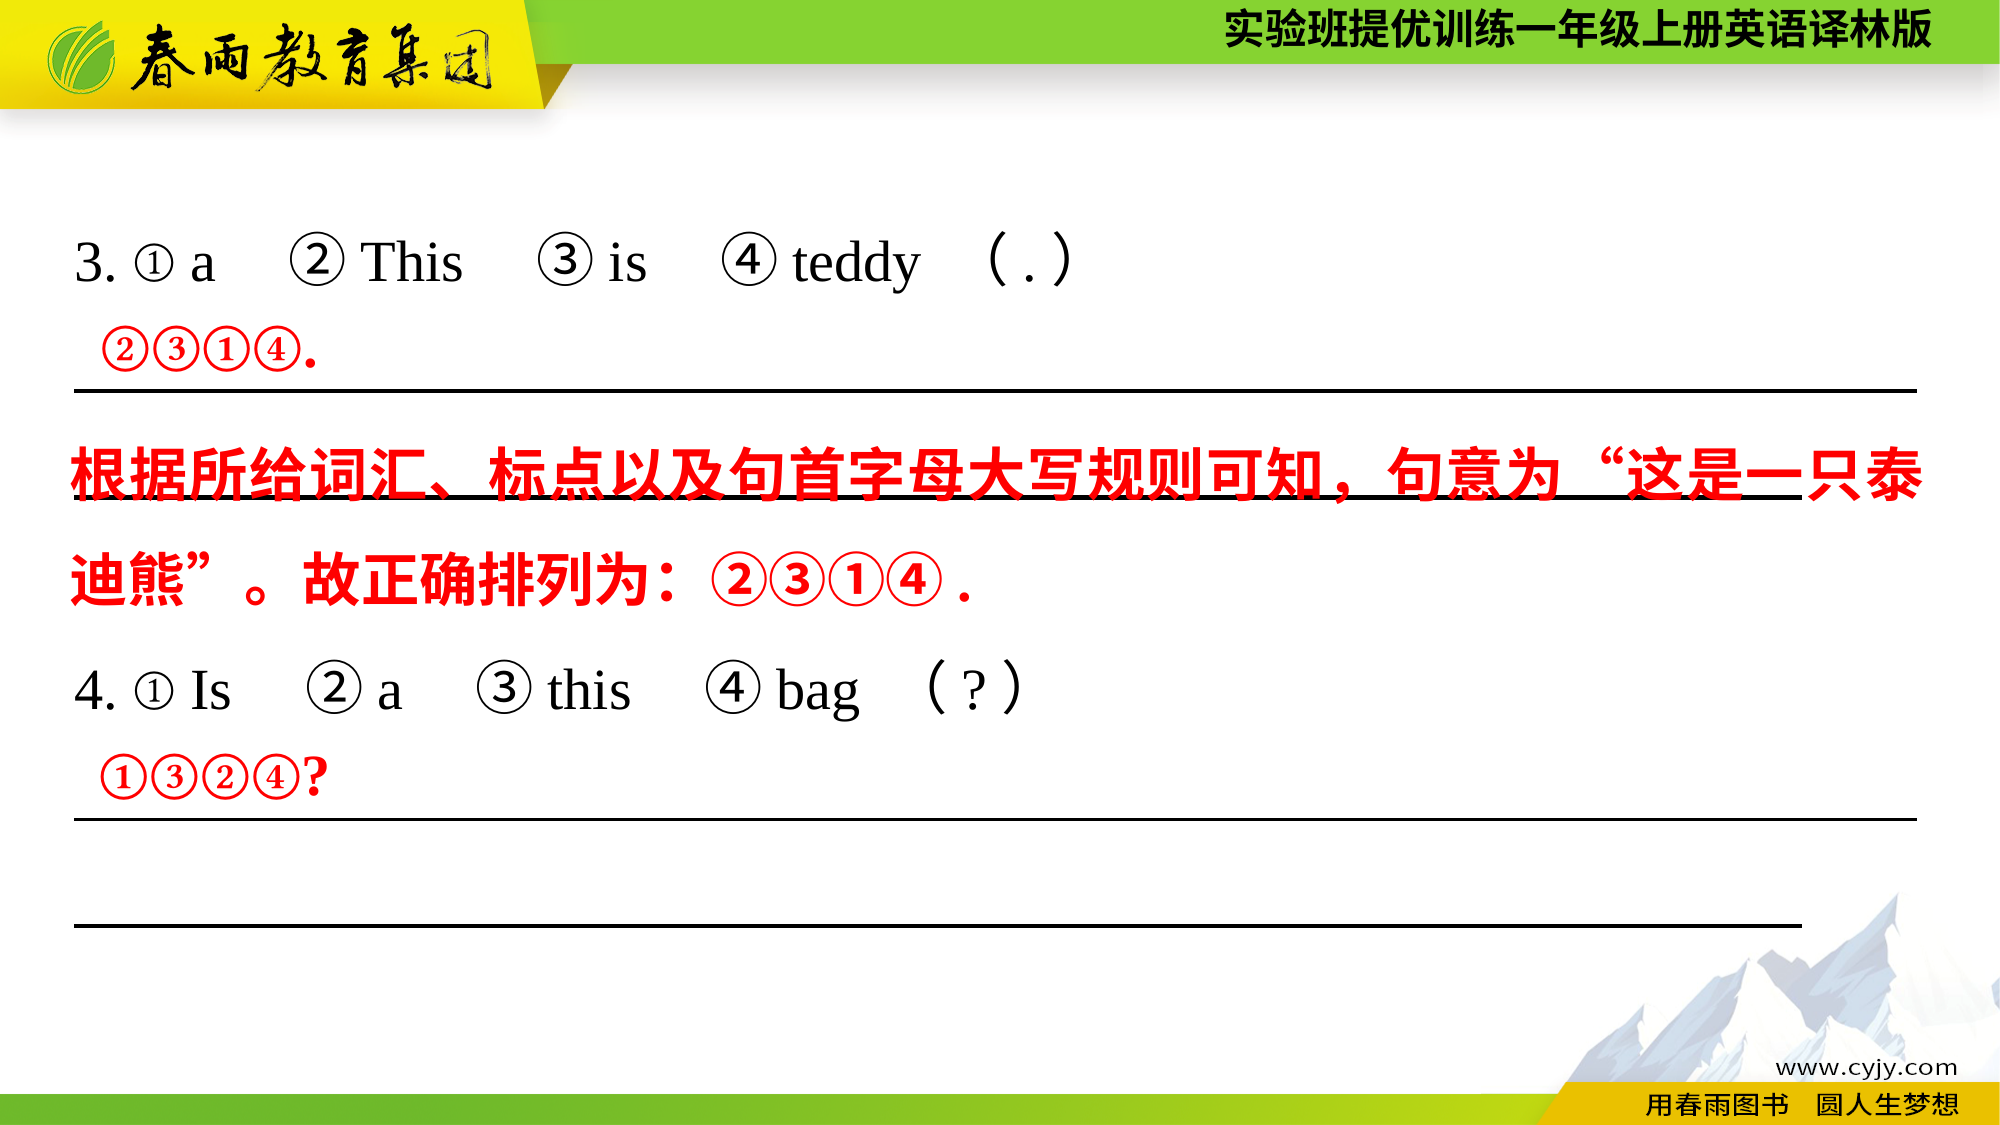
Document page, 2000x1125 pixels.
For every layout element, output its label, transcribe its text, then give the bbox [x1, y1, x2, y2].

text_box ②③①④. [85, 301, 334, 387]
list 3. ①a ②This ③is ④teddy （.） _______________________________________________________________ [59, 180, 1944, 395]
text_box ①③②④? [83, 729, 346, 815]
text_box 根据所给词汇、标点以及句首字母大写规则可知，句意为“这是一只泰迪熊”。故正确排列为：②③①④. [54, 395, 1939, 621]
picture [0, 0, 2000, 1125]
text_box 4. ①Is ②a ③this ④bag （?） _______________________________________________________________ [59, 608, 1944, 939]
